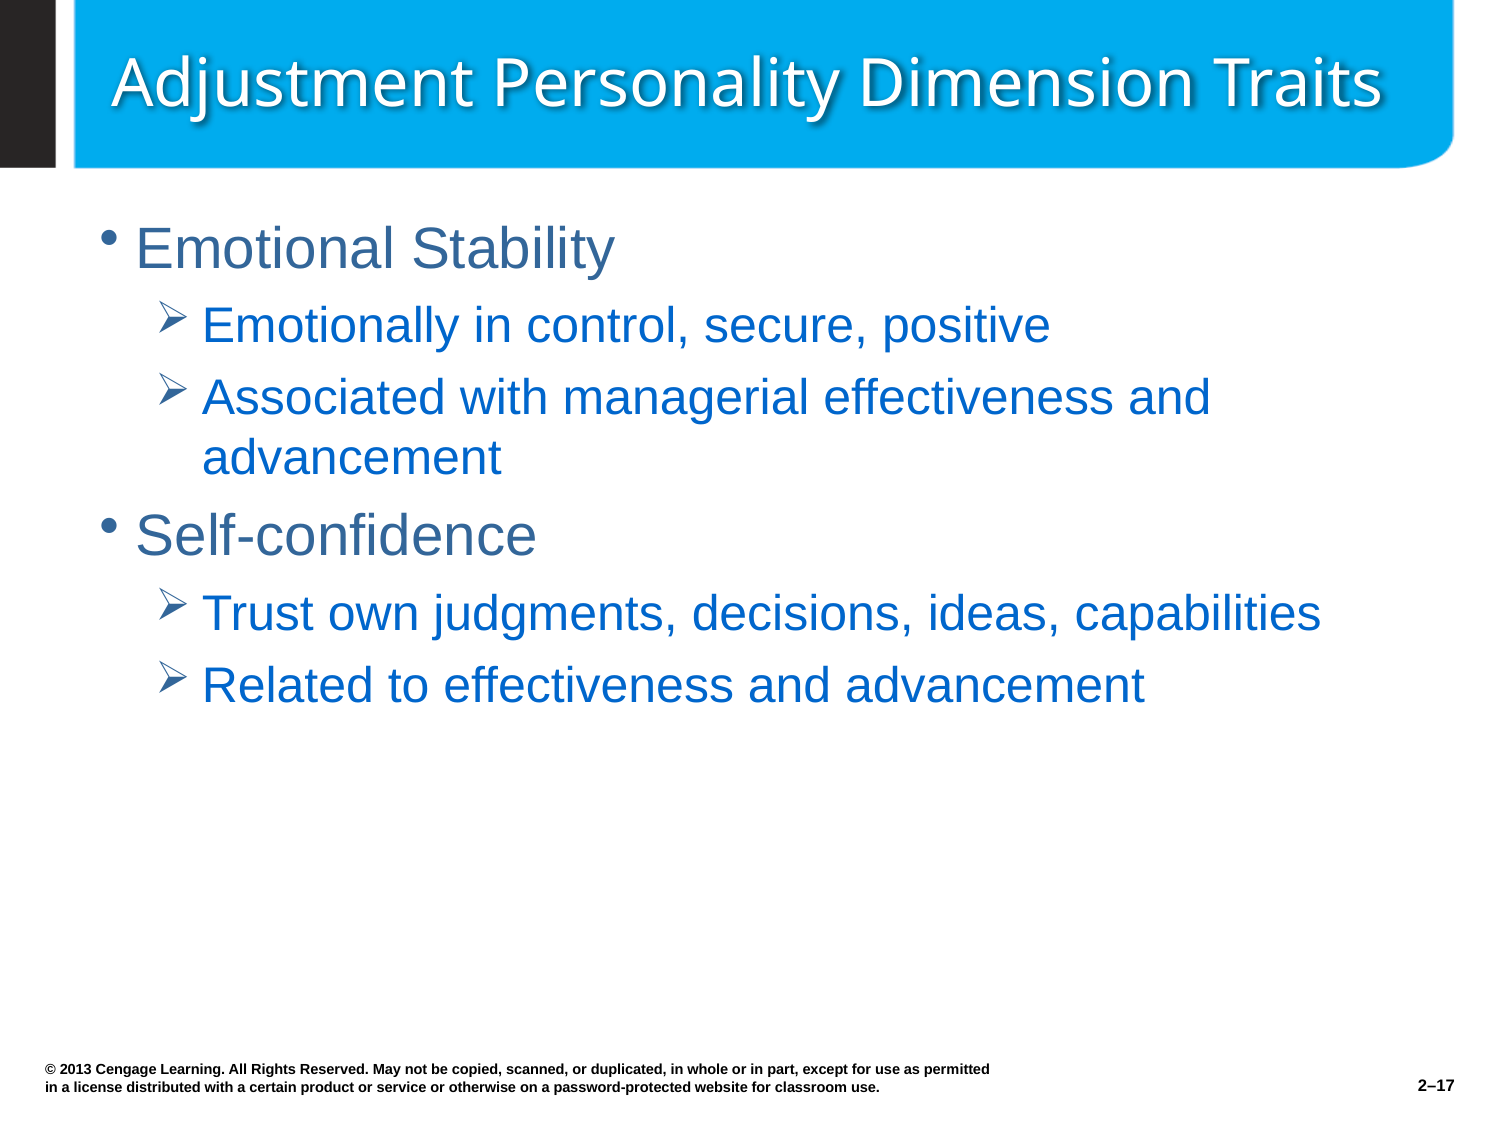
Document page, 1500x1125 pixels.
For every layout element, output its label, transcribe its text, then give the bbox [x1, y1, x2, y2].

list Emotional Stability Emotionally in control, secure, positive Associated with managerial effectiveness and advancement Self-confidence Trust own judgments, decisions, ideas, capabilities Related to effectiveness and advancement [84, 202, 1414, 1043]
title Adjustment Personality Dimension Traits [85, 32, 1411, 128]
slide_number 2–17 [1092, 1042, 1455, 1103]
picture [0, 0, 1456, 171]
footer © 2013 Cengage Learning. All Rights Reserved. May not be copied, scanned, or duplicated, in whole or in part, except for use as permitted in a license distributed with a certain product or service or otherwise on a password-protected website for classroom use. [45, 1042, 1005, 1103]
